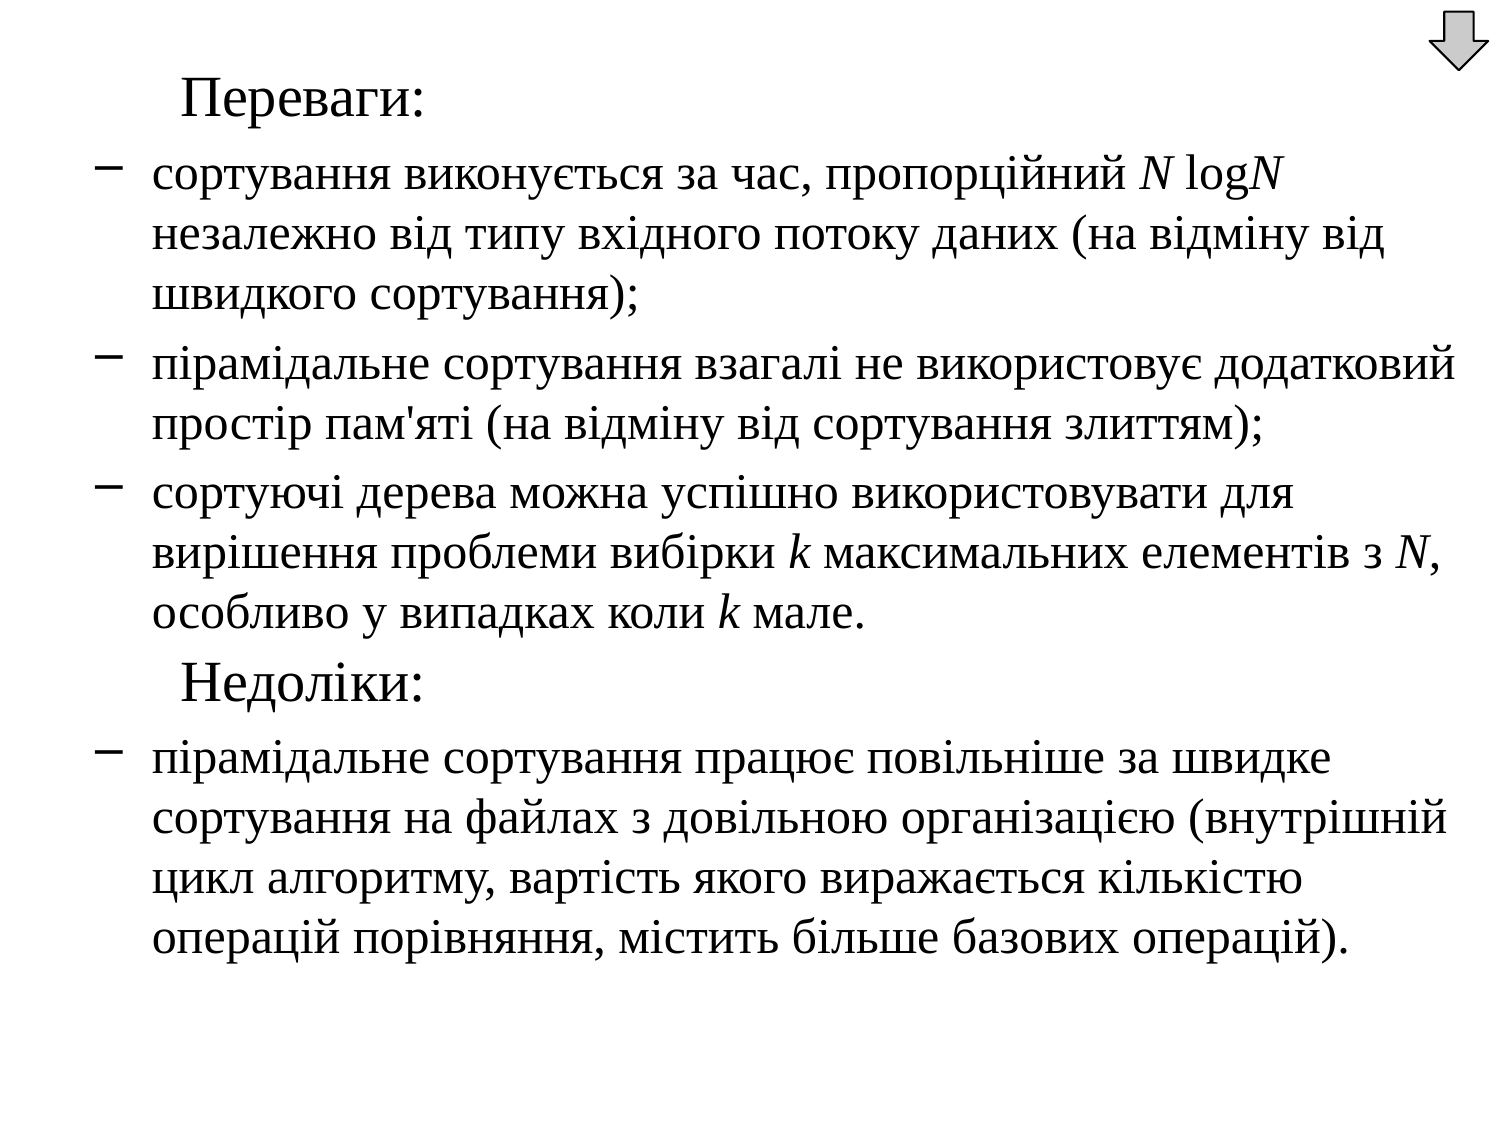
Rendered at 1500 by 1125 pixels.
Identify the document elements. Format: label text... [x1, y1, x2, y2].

list Переваги: сортування виконується за час, пропорційний N logN незалежно від типу вхідного потоку даних (на відміну від швидкого сортування); пірамідальне сортування взагалі не використовує додатковий простір пам'яті (на відміну від сортування злиттям); сортуючі дерева можна успішно використовувати для вирішення проблеми вибірки k максимальних елементів з N, особливо у випадках коли k мале. Недоліки: пірамідальне сортування працює повільніше за швидке сортування на файлах з довільною організацією (внутрішній цикл алгоритму, вартість якого виражається кількістю операцій порівняння, містить більше базових операцій). [0, 58, 1500, 1125]
text_box [1429, 11, 1489, 71]
